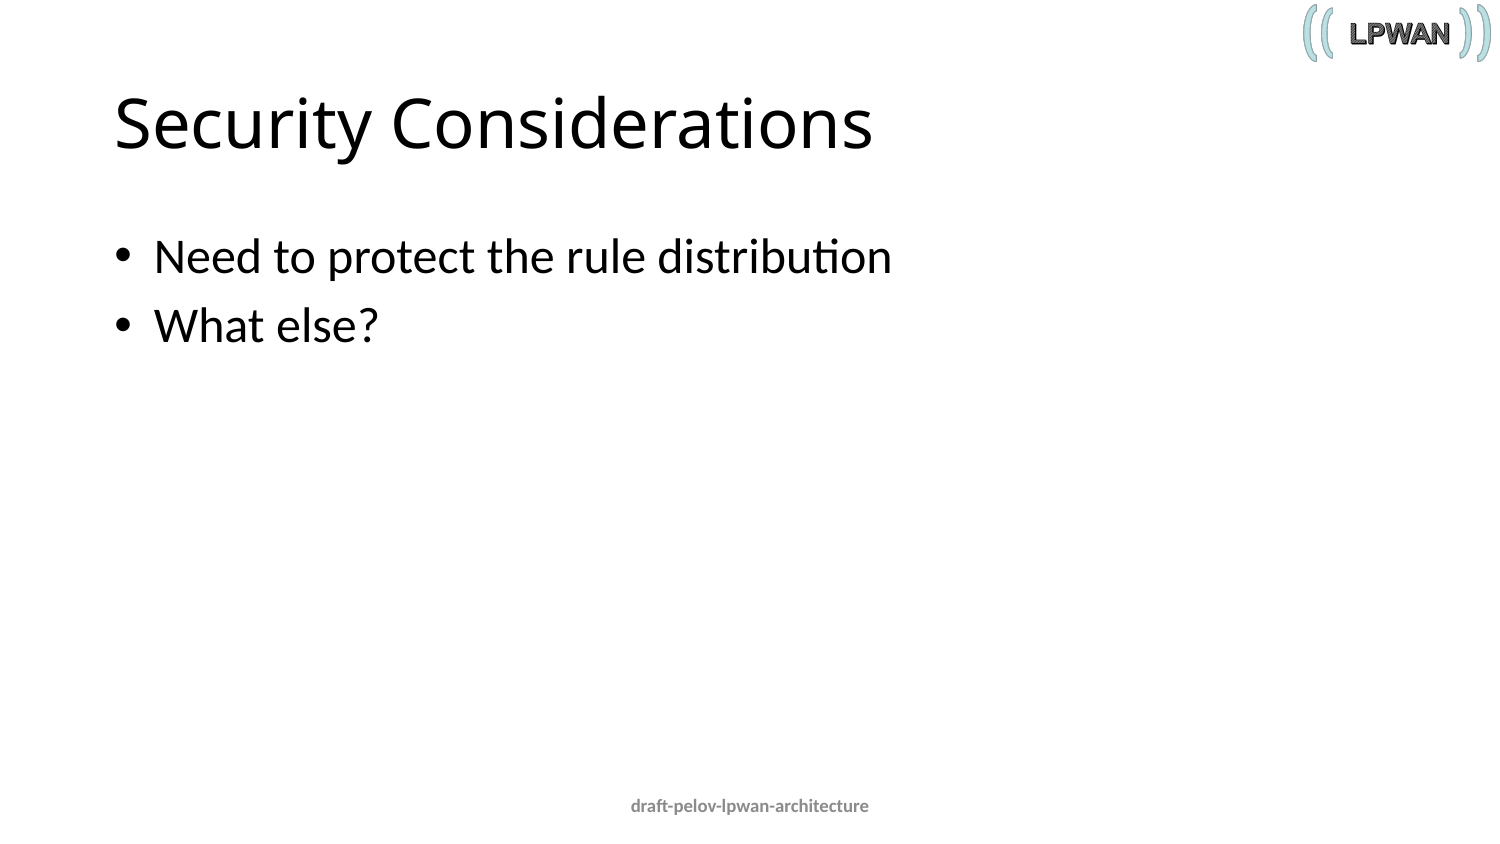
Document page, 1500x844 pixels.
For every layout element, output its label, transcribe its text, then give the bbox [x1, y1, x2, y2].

picture [1303, 4, 1491, 62]
title Security Considerations [103, 44, 1397, 208]
list Need to protect the rule distribution What else? [103, 224, 1397, 782]
footer draft-pelov-lpwan-architecture [496, 782, 1004, 827]
